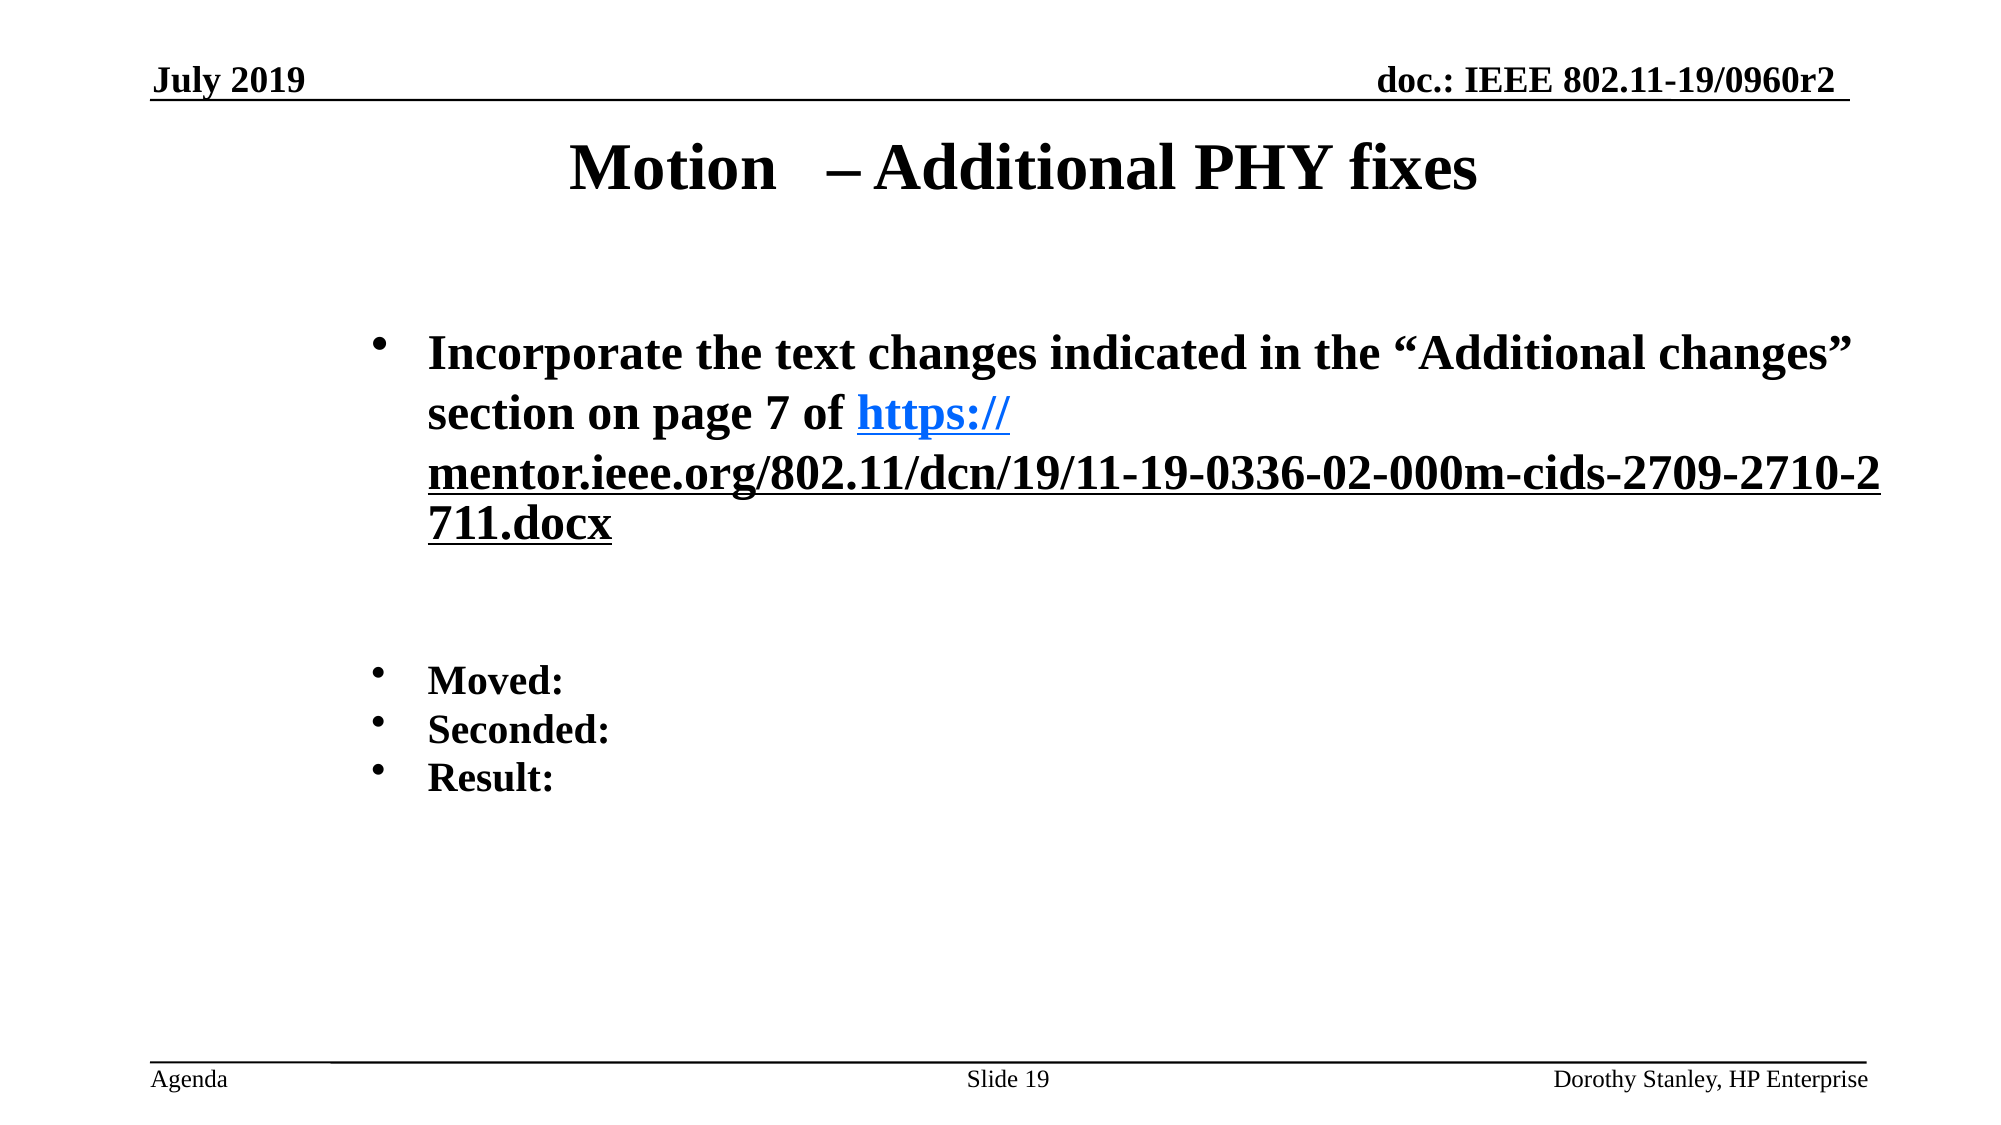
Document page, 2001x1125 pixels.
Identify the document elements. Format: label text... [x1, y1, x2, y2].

title Motion – Additional PHY fixes [200, 75, 1850, 250]
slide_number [152, 54, 567, 100]
list Incorporate the text changes indicated in the “Additional changes” section on page 7 of https://mentor.ieee.org/802.11/dcn/19/11-19-0336-02-000m-cids-2709-2710-2711.docx Moved: Seconded: Result: [356, 251, 1911, 1002]
footer Dorothy Stanley, HP Enterprise [1549, 1062, 1869, 1093]
slide_number Slide 19 [966, 1062, 1051, 1093]
